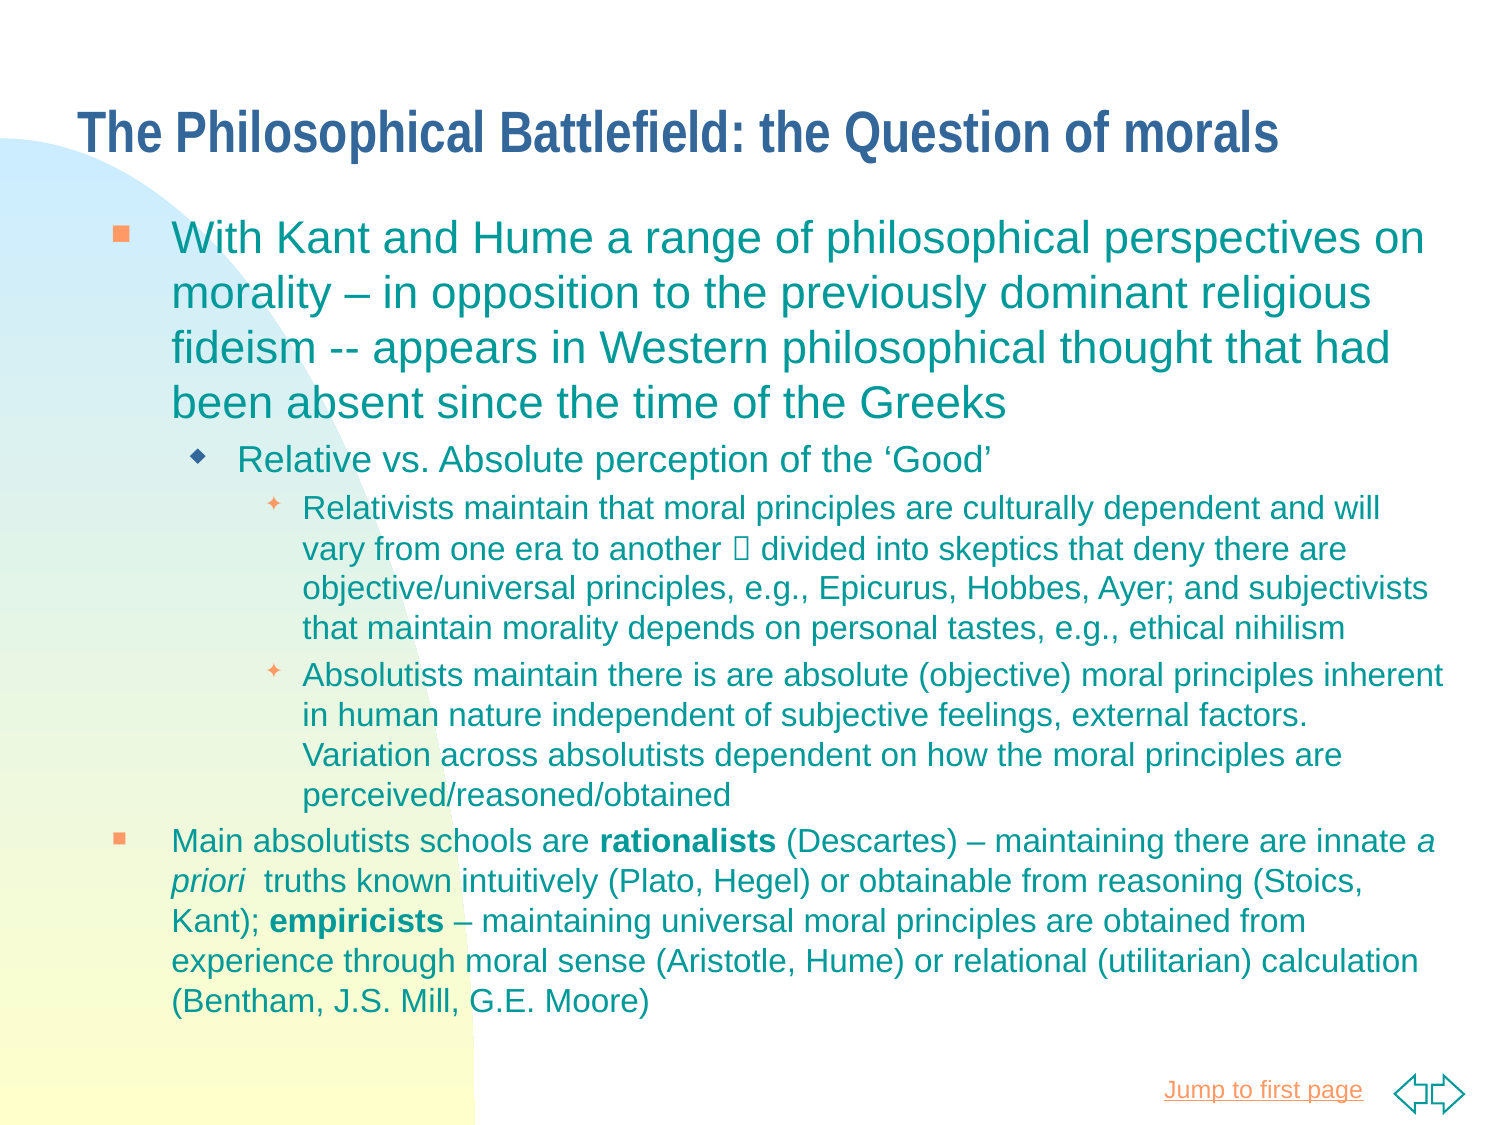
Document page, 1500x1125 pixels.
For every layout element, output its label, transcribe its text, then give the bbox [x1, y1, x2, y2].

title The Philosophical Battlefield: the Question of morals [62, 99, 1463, 176]
list With Kant and Hume a range of philosophical perspectives on morality – in opposition to the previously dominant religious fideism -- appears in Western philosophical thought that had been absent since the time of the Greeks Relative vs. Absolute perception of the ‘Good’ Relativists maintain that moral principles are culturally dependent and will vary from one era to another  divided into skeptics that deny there are objective/universal principles, e.g., Epicurus, Hobbes, Ayer; and subjectivists that maintain morality depends on personal tastes, e.g., ethical nihilism Absolutists maintain there is are absolute (objective) moral principles inherent in human nature independent of subjective feelings, external factors. Variation across absolutists dependent on how the moral principles are perceived/reasoned/obtained Main absolutists schools are rationalists (Descartes) – maintaining there are innate a priori truths known intuitively (Plato, Hegel) or obtainable from reasoning (Stoics, Kant); empiricists – maintaining universal moral principles are obtained from experience through moral sense (Aristotle, Hume) or relational (utilitarian) calculation (Bentham, J.S. Mill, G.E. Moore) [99, 199, 1463, 1051]
